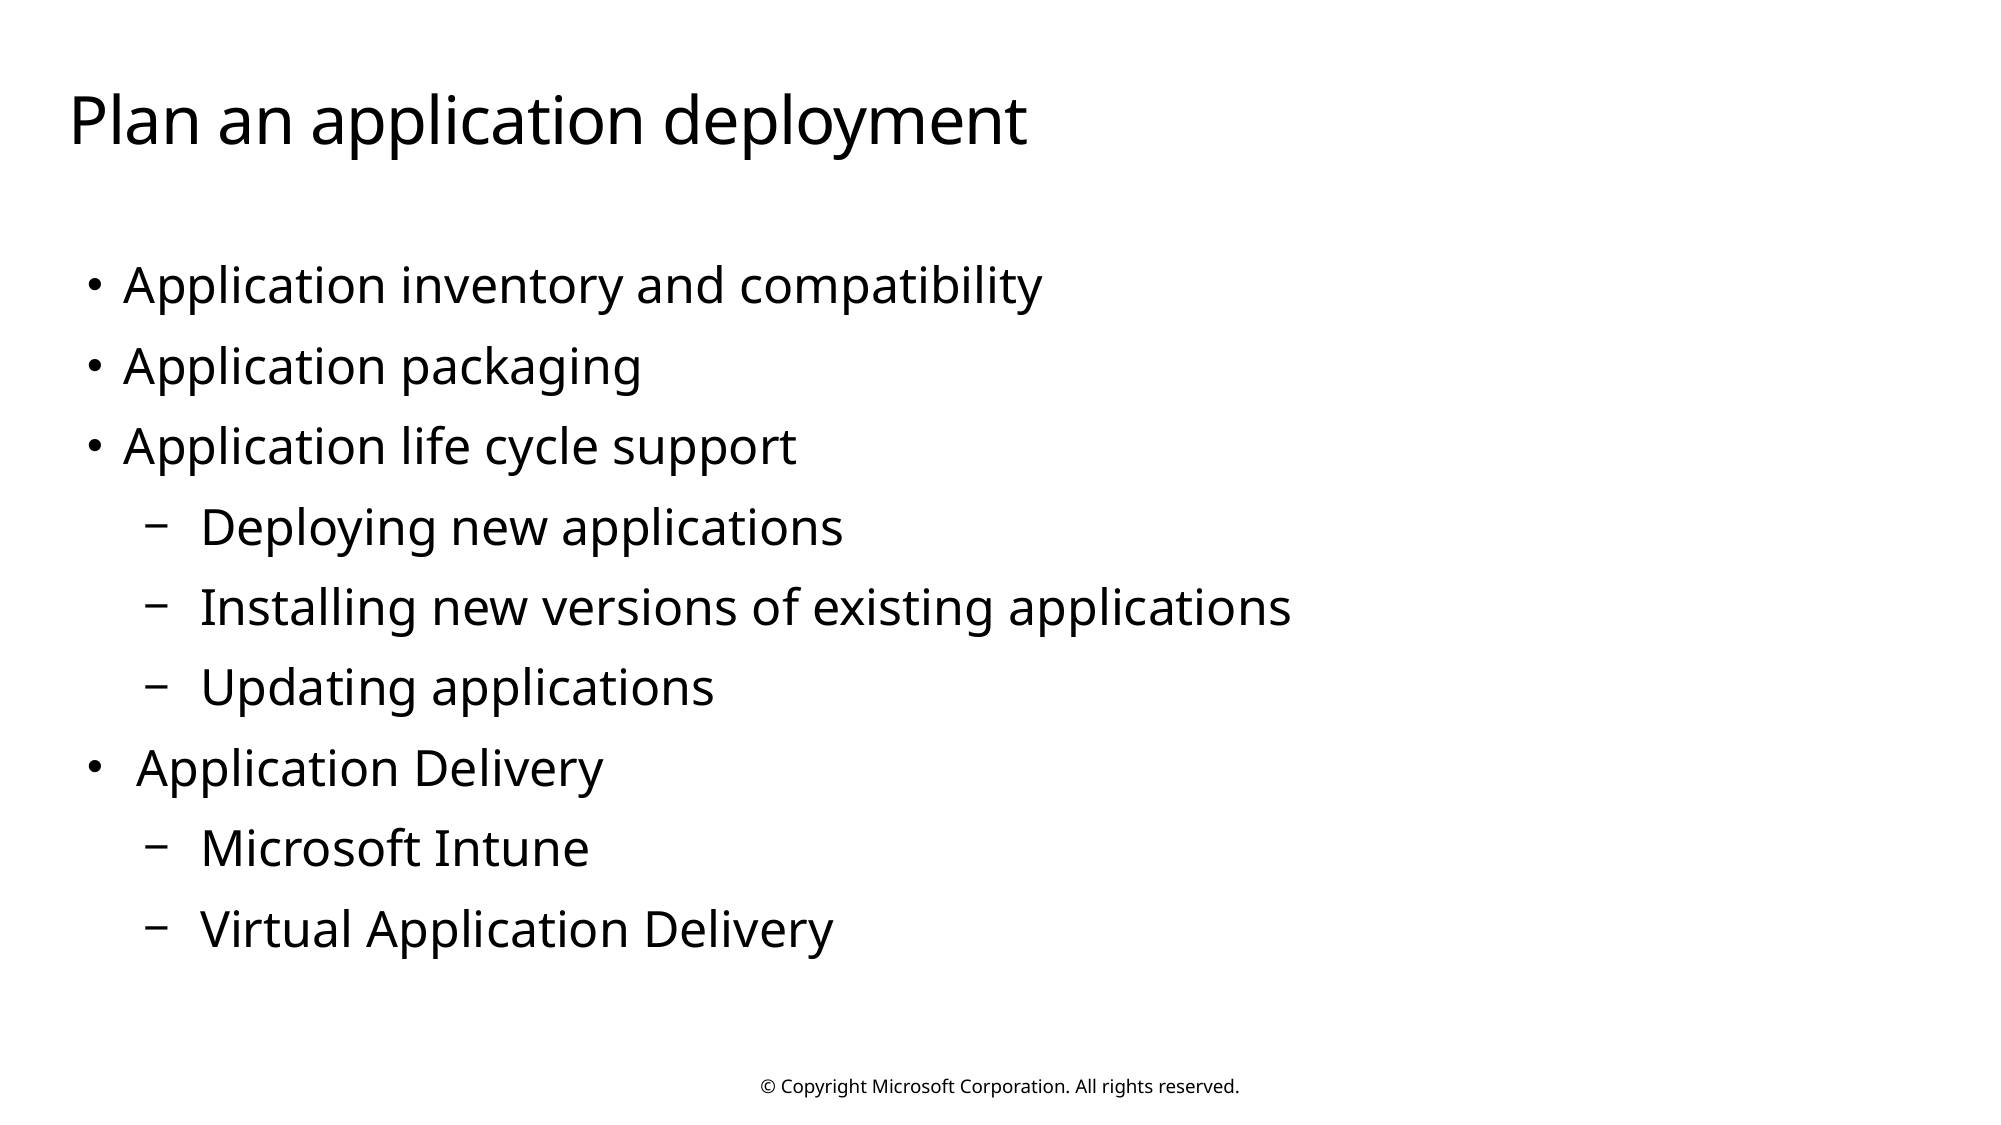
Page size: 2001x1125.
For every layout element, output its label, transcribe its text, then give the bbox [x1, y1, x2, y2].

list Application inventory and compatibility Application packaging Application life cycle support Deploying new applications Installing new versions of existing applications Updating applications Application Delivery Microsoft Intune Virtual Application Delivery [68, 238, 1930, 1065]
title Plan an application deployment [68, 72, 1930, 184]
